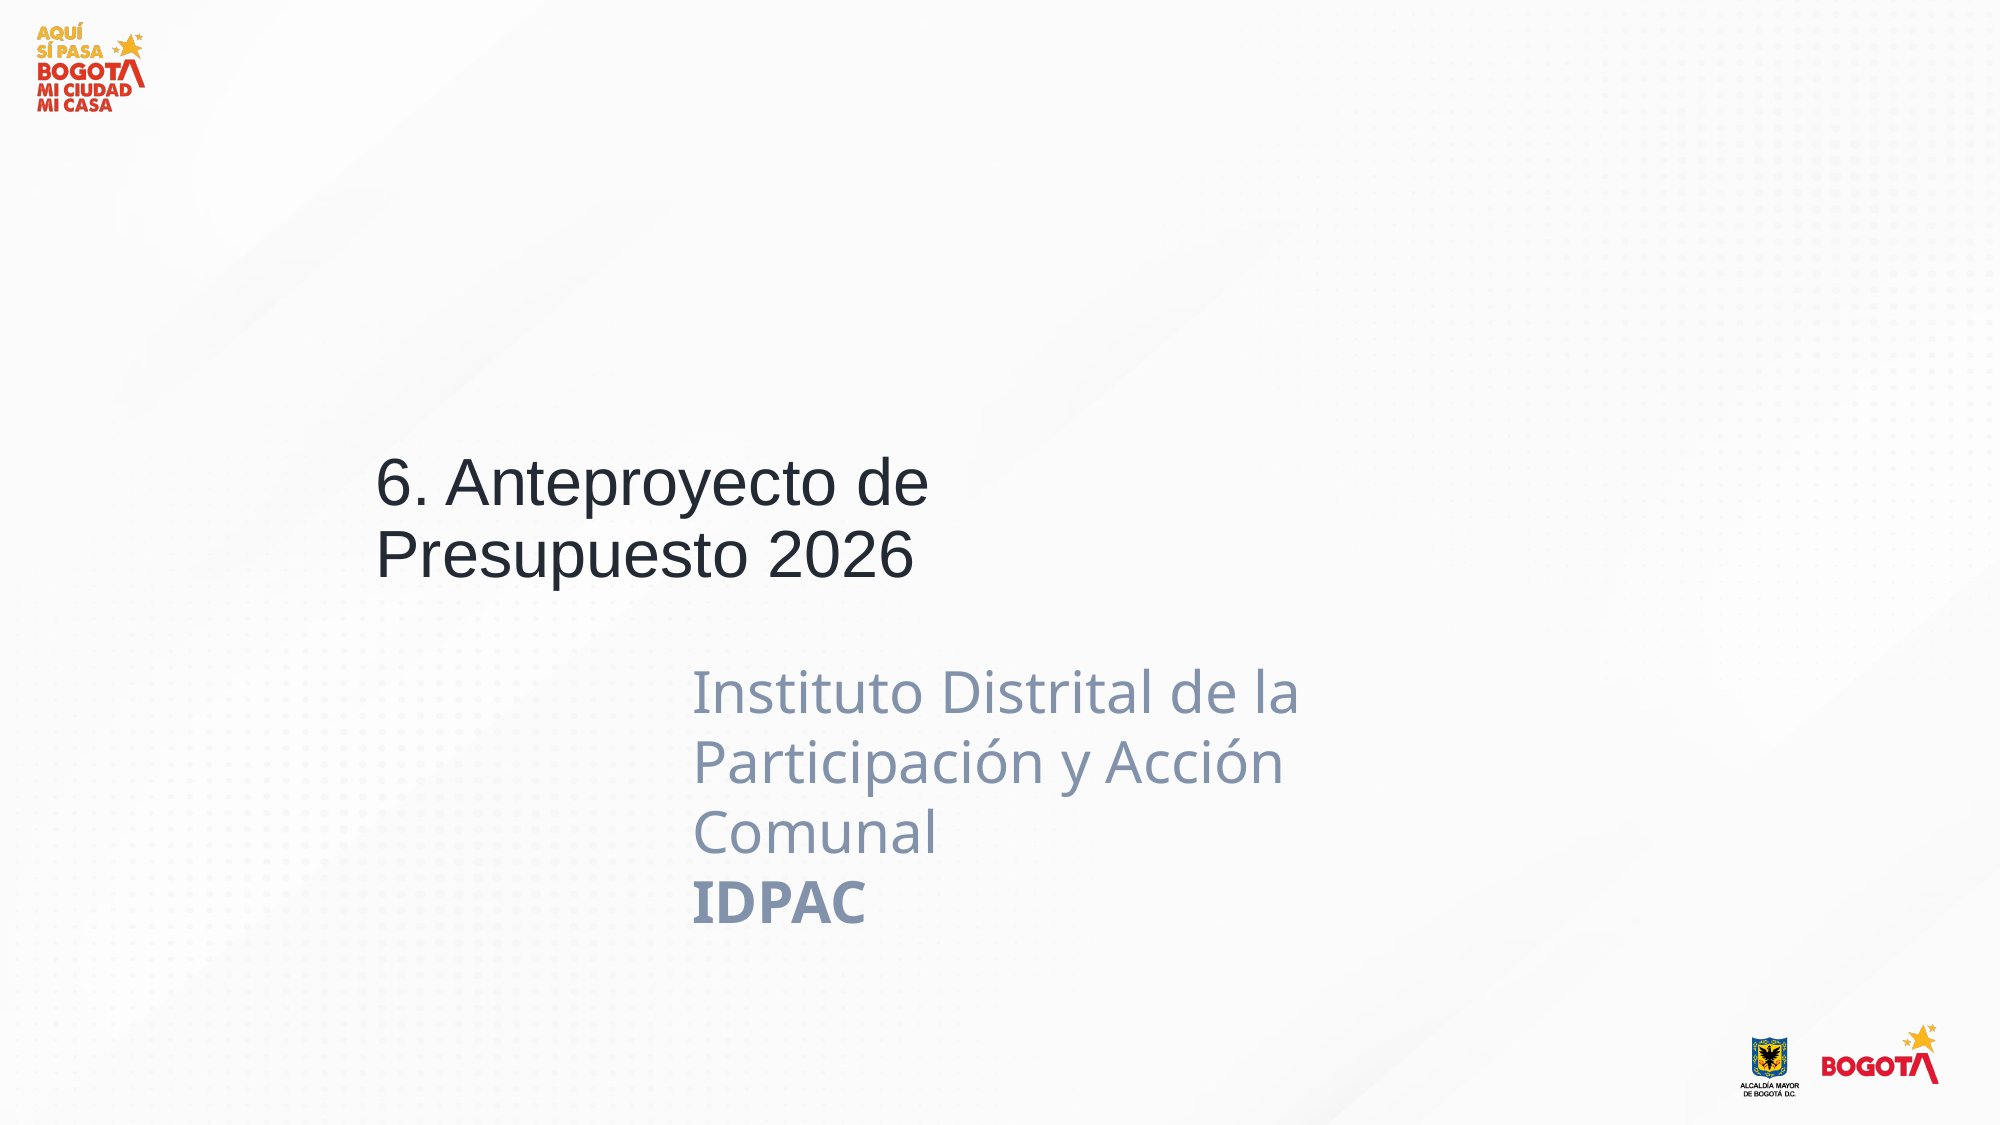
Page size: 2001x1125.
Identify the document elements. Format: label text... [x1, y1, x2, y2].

title 6. Anteproyecto de Presupuesto 2026 [360, 440, 1169, 658]
picture [37, 22, 145, 112]
picture [1740, 1024, 1939, 1097]
text_box Instituto Distrital de la Participación y Acción Comunal IDPAC [677, 648, 1350, 943]
